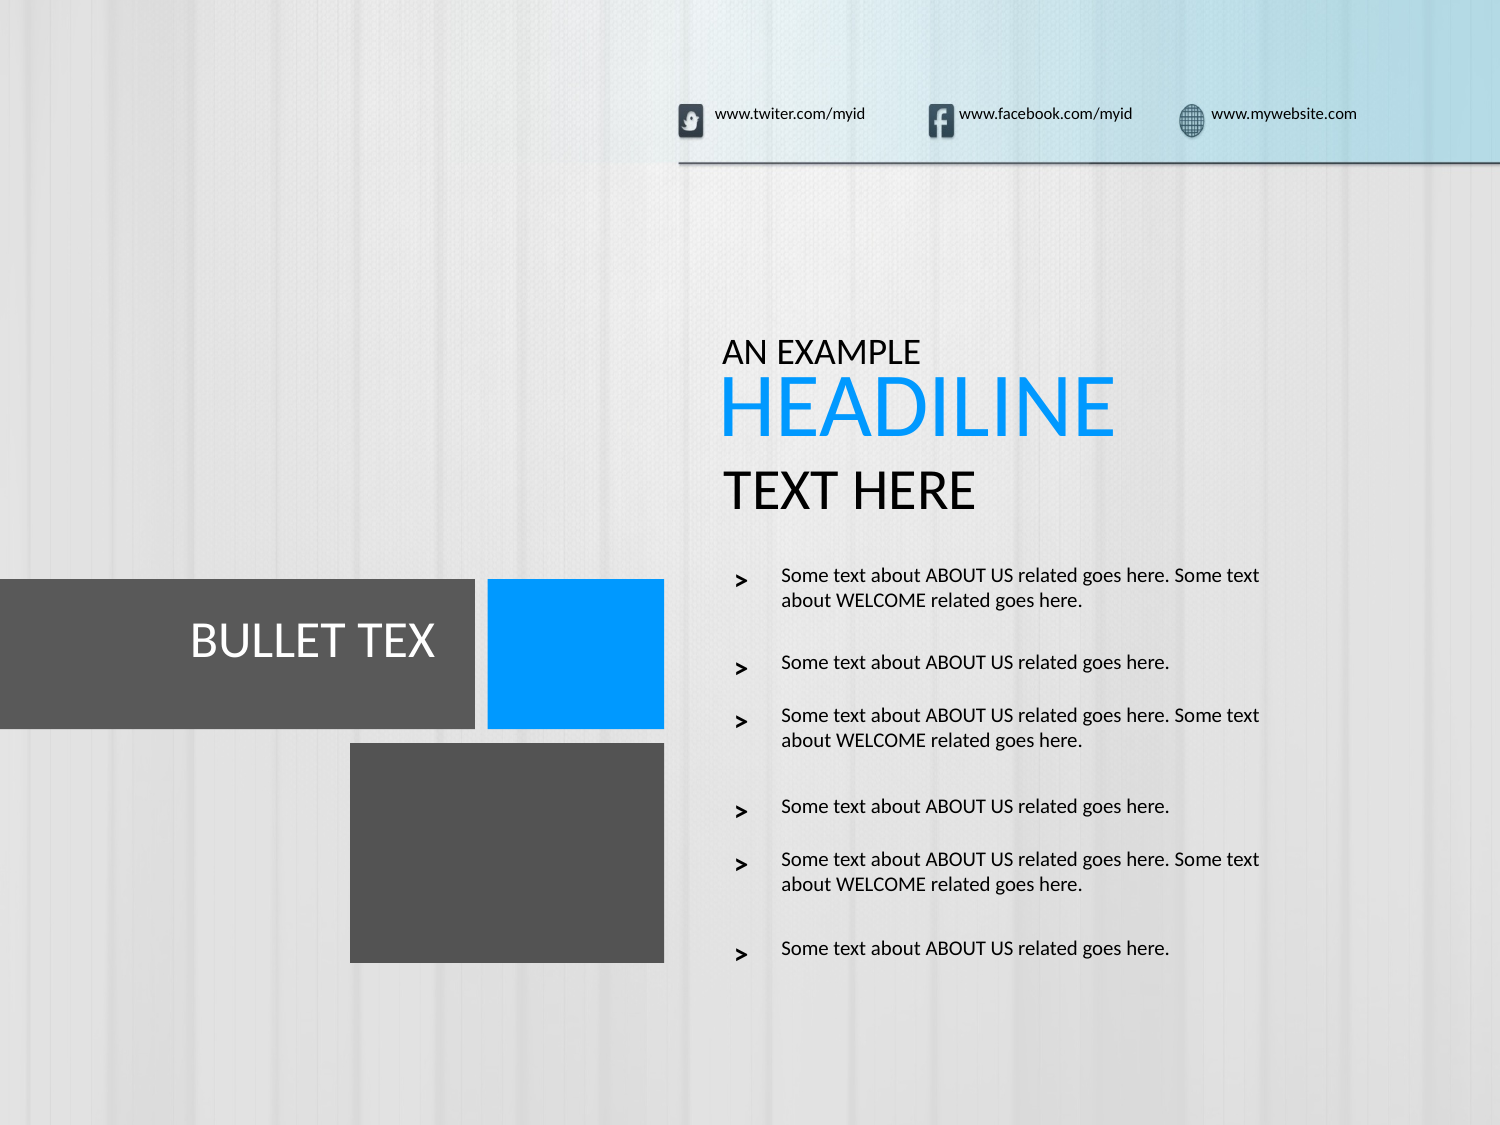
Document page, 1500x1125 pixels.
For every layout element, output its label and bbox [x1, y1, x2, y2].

picture [0, 0, 1500, 1125]
text_box [718, 553, 1292, 620]
text_box [703, 319, 1197, 530]
text_box [718, 837, 1292, 904]
text_box [718, 927, 1292, 979]
text_box [718, 784, 1292, 836]
text_box [718, 694, 1292, 761]
text_box [718, 641, 1292, 693]
